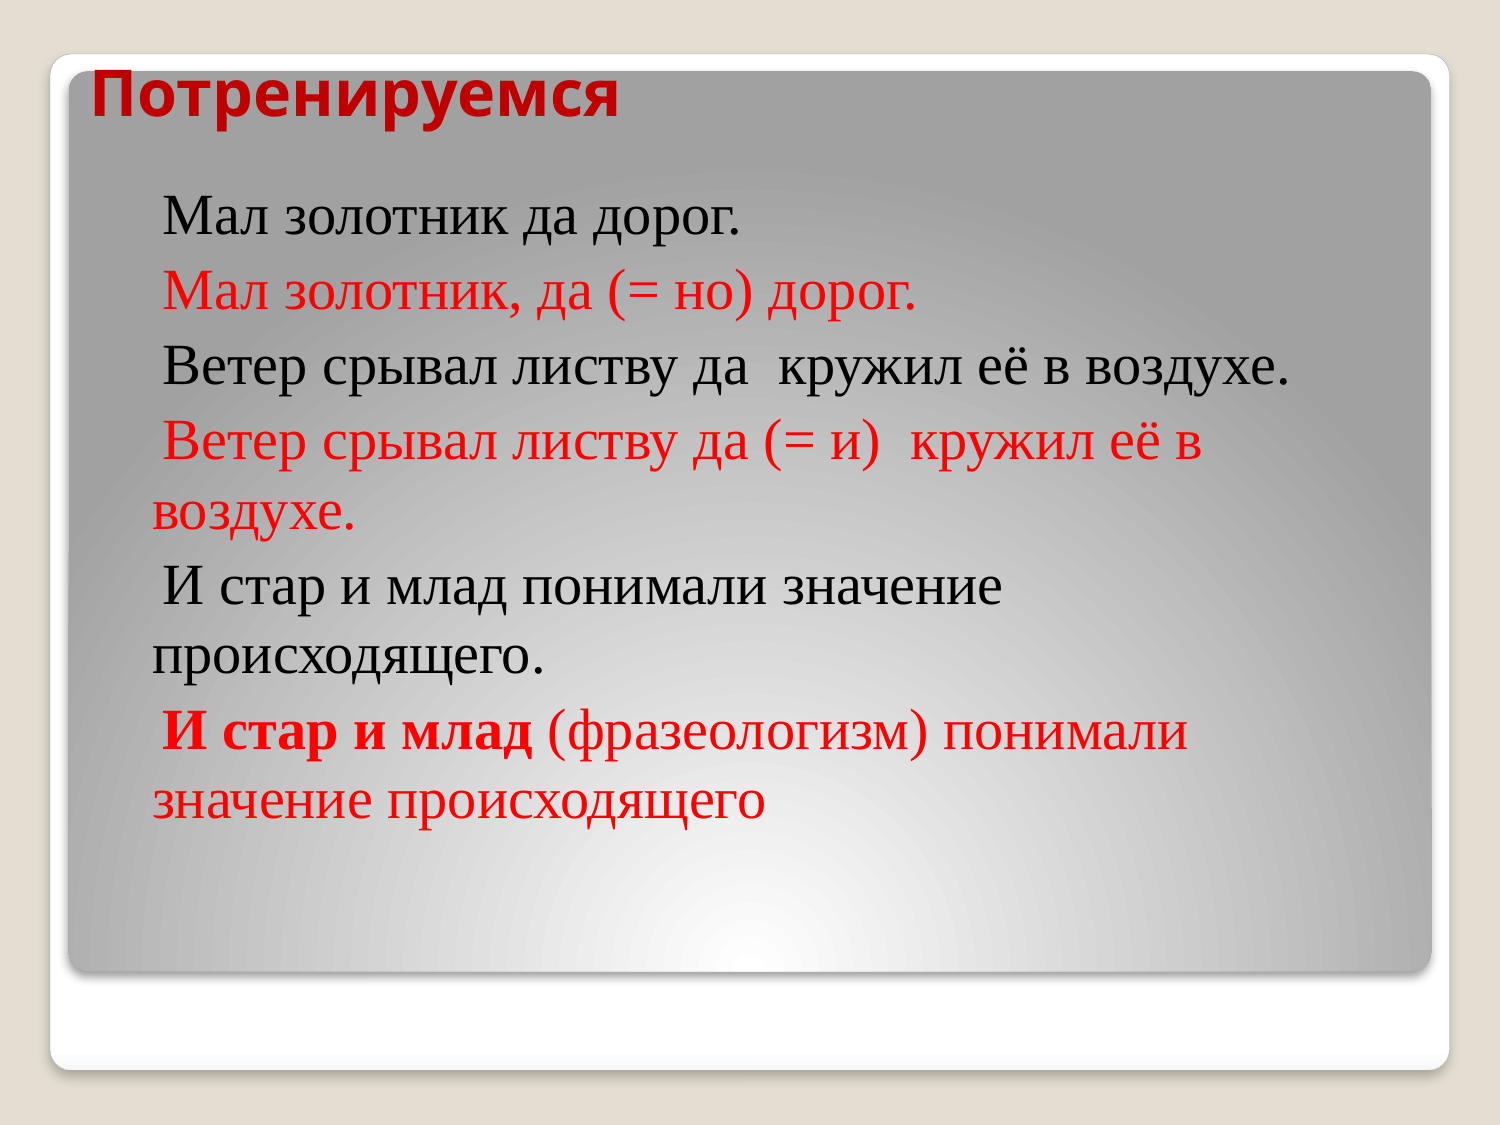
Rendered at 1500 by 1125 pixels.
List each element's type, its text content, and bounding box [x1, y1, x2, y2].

title Потренируемся [75, 45, 1425, 138]
list Мал золотник да дорог. Мал золотник, да (= но) дорог. Ветер срывал листву да кружил её в воздухе. Ветер срывал листву да (= и) кружил её в воздухе. И стар и млад понимали значение происходящего. И стар и млад (фразеологизм) понимали значение происходящего [75, 160, 1425, 1059]
